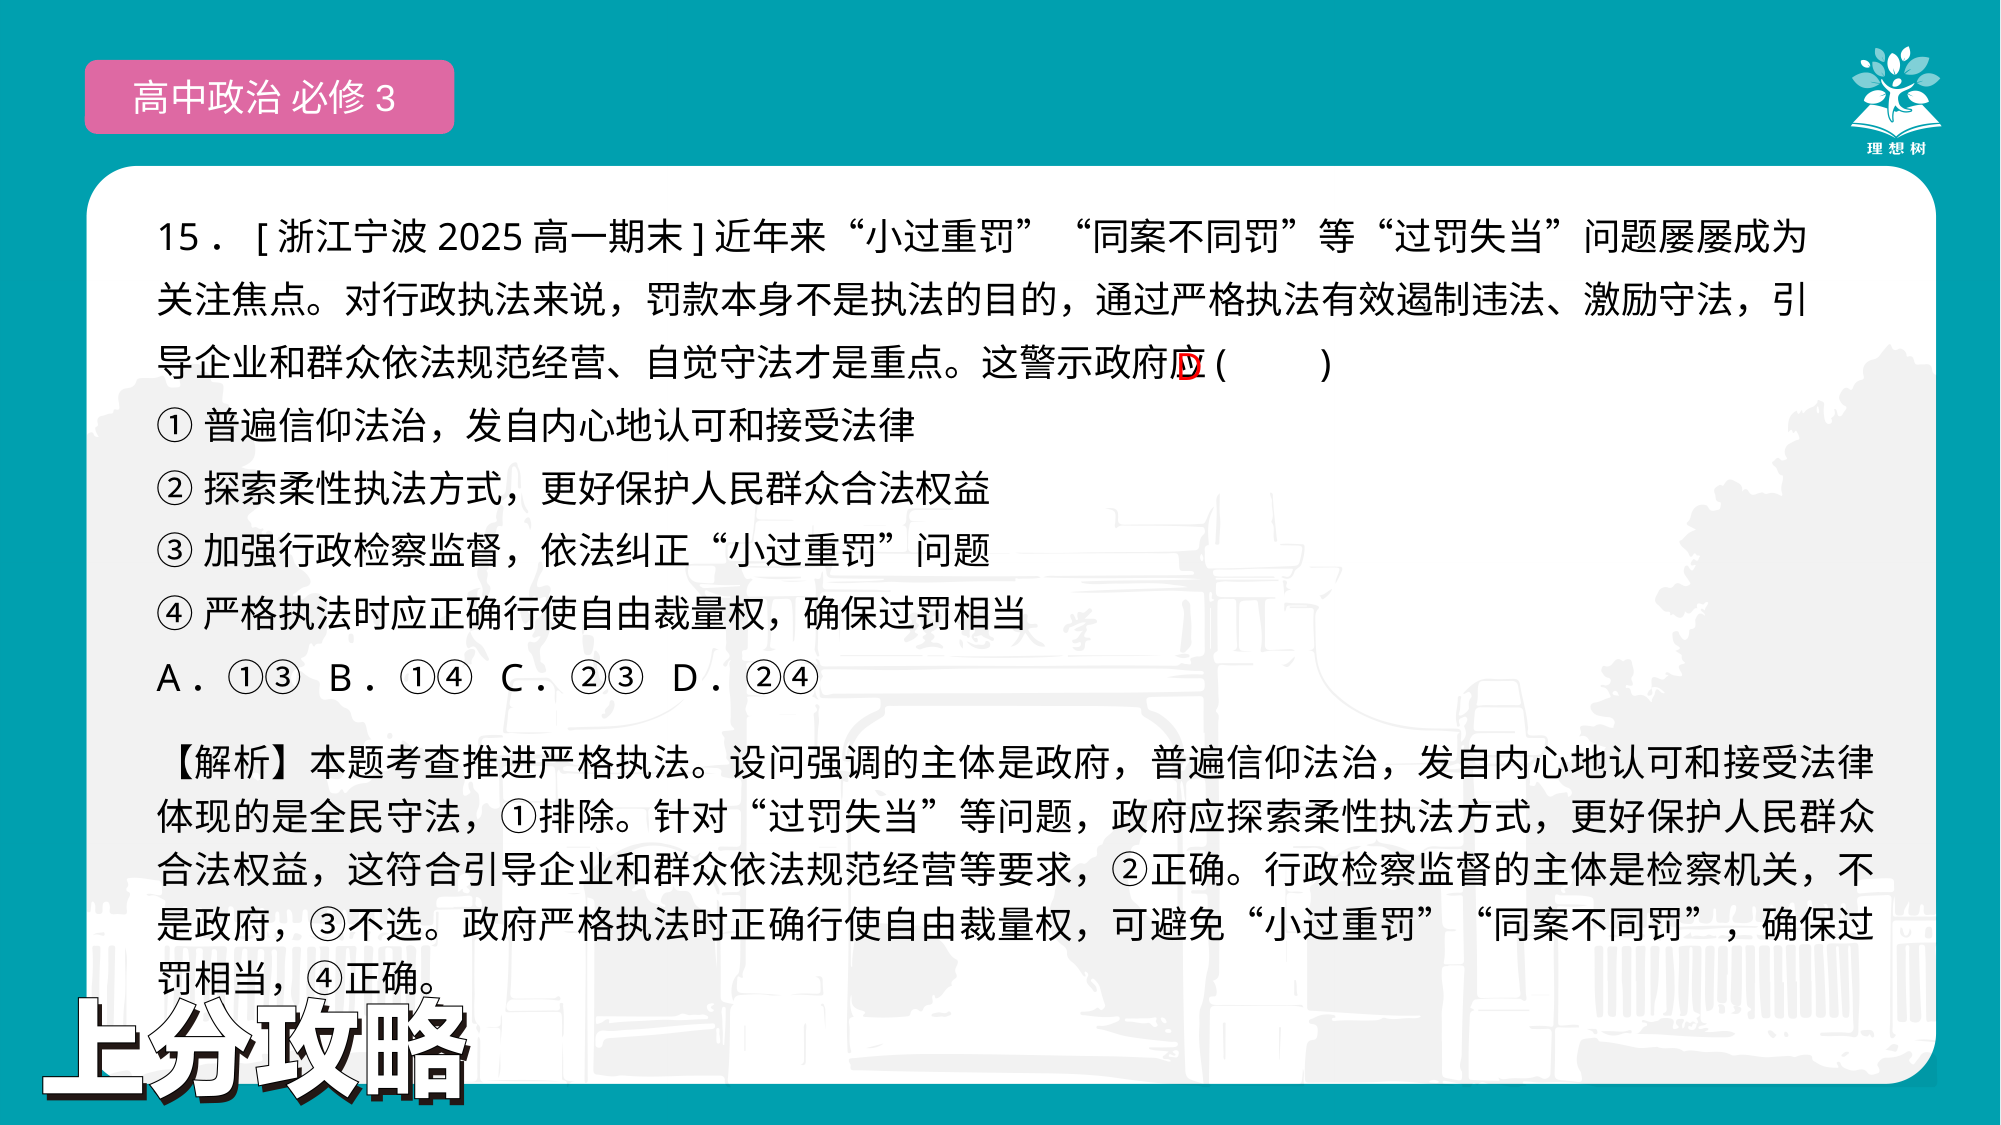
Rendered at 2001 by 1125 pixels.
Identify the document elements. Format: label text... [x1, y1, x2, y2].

text_box 15．[浙江宁波2025高一期末]近年来“小过重罚”“同案不同罚”等“过罚失当”问题屡屡成为关注焦点。对行政执法来说，罚款本身不是执法的目的，通过严格执法有效遏制违法、激励守法，引导企业和群众依法规范经营、自觉守法才是重点。这警示政府应( ) ①普遍信仰法治，发自内心地认可和接受法律 ②探索柔性执法方式，更好保护人民群众合法权益 ③加强行政检察监督，依法纠正“小过重罚”问题 ④严格执法时应正确行使自由裁量权，确保过罚相当 A．①③ B．①④ C．②③ D．②④ [141, 187, 1824, 706]
picture [0, 0, 2001, 1125]
text_box D [1160, 312, 1272, 396]
text_box 【解析】本题考查推进严格执法。设问强调的主体是政府，普遍信仰法治，发自内心地认可和接受法律体现的是全民守法，①排除。针对“过罚失当”等问题，政府应探索柔性执法方式，更好保护人民群众合法权益，这符合引导企业和群众依法规范经营等要求，②正确。行政检察监督的主体是检察机关，不是政府，③不选。政府严格执法时正确行使自由裁量权，可避免“小过重罚”“同案不同罚”，确保过罚相当，④正确。 [141, 722, 1891, 1007]
text_box 高中政治 必修3 [83, 58, 456, 135]
